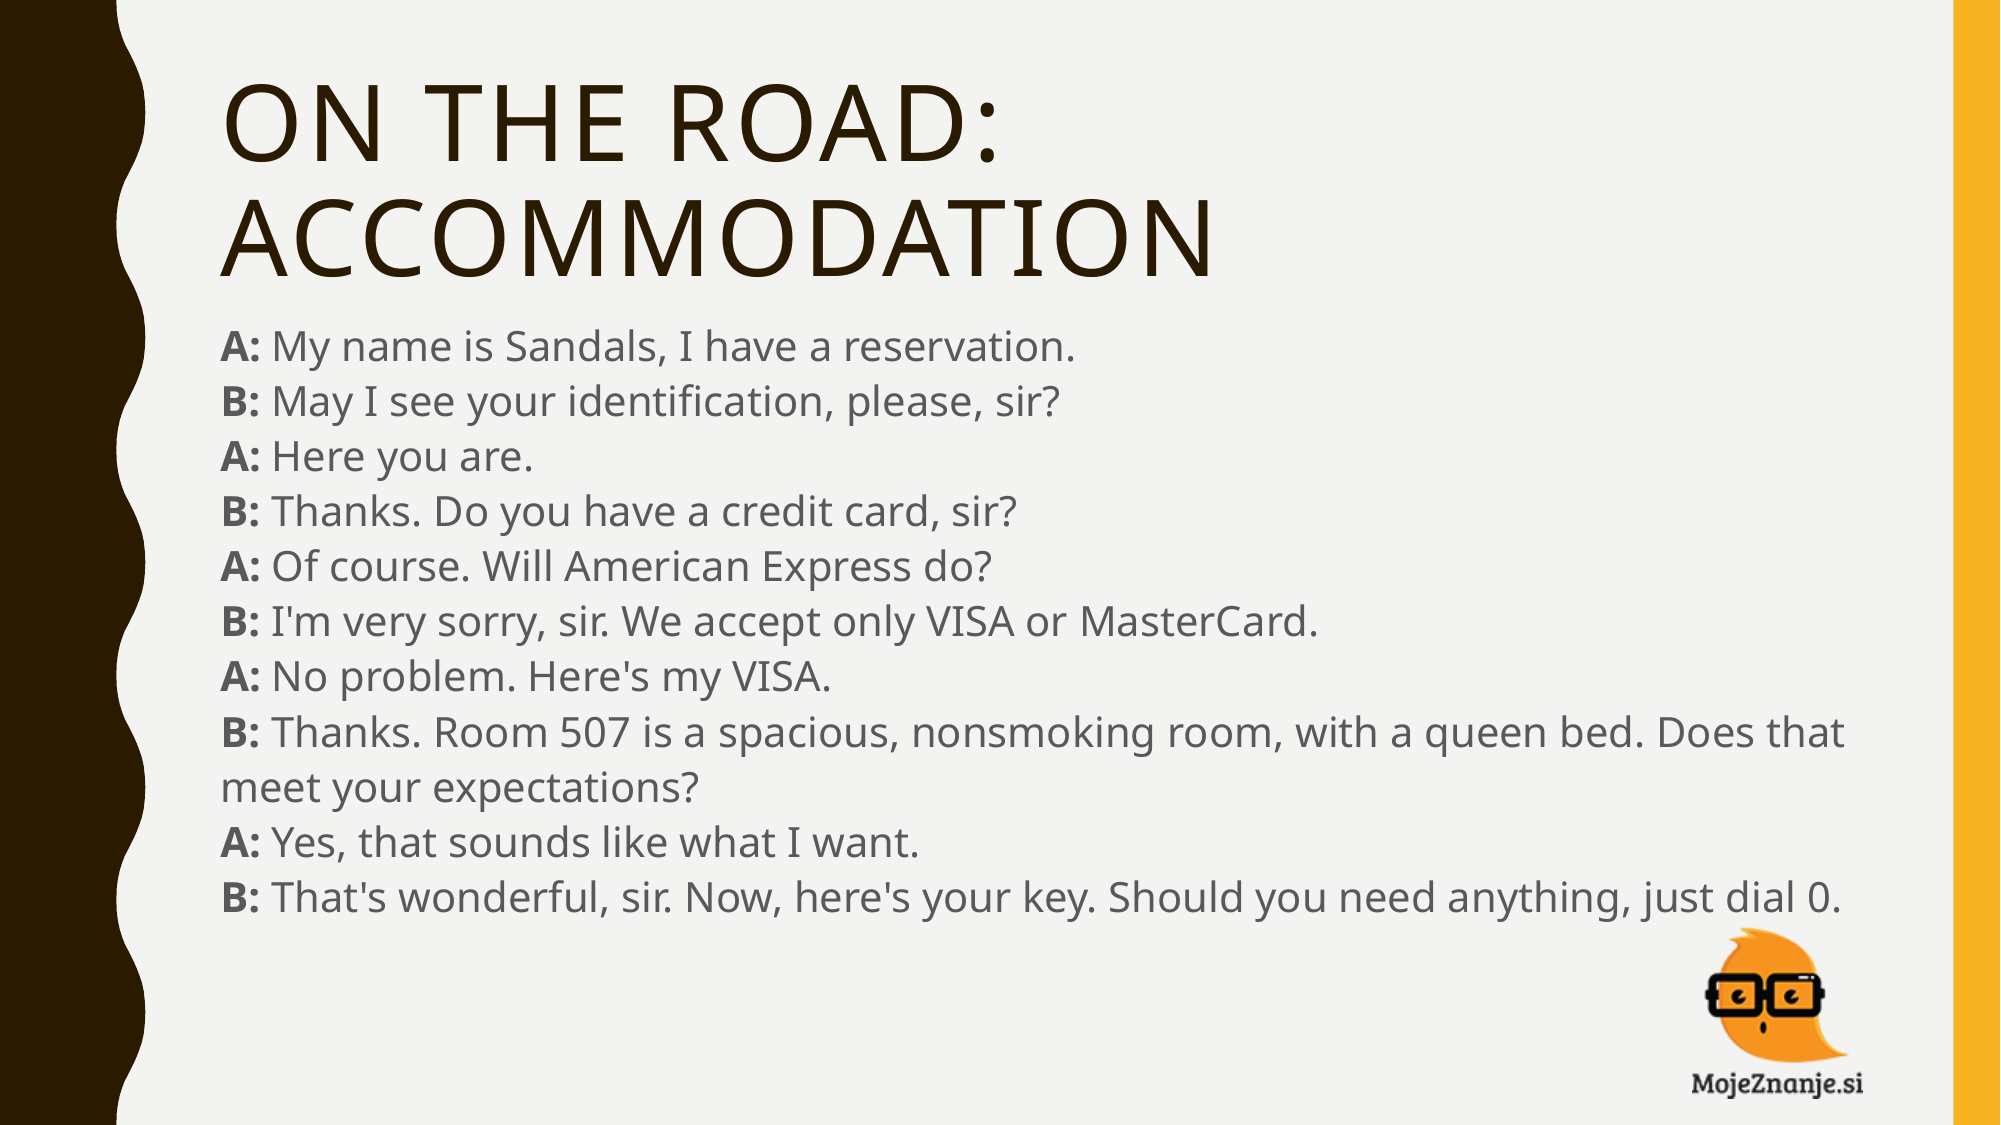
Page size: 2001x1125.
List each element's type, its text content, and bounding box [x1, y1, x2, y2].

title ON THE ROAD: ACCOMMODATION [205, 62, 1875, 307]
list A: My name is Sandals, I have a reservation. B: May I see your identification, please, sir? A: Here you are. B: Thanks. Do you have a credit card, sir? A: Of course. Will American Express do? B: I'm very sorry, sir. We accept only VISA or MasterCard. A: No problem. Here's my VISA. B: Thanks. Room 507 is a spacious, nonsmoking room, with a queen bed. Does that meet your expectations? A: Yes, that sounds like what I want. B: That's wonderful, sir. Now, here's your key. Should you need anything, just dial 0. [205, 307, 1875, 1102]
